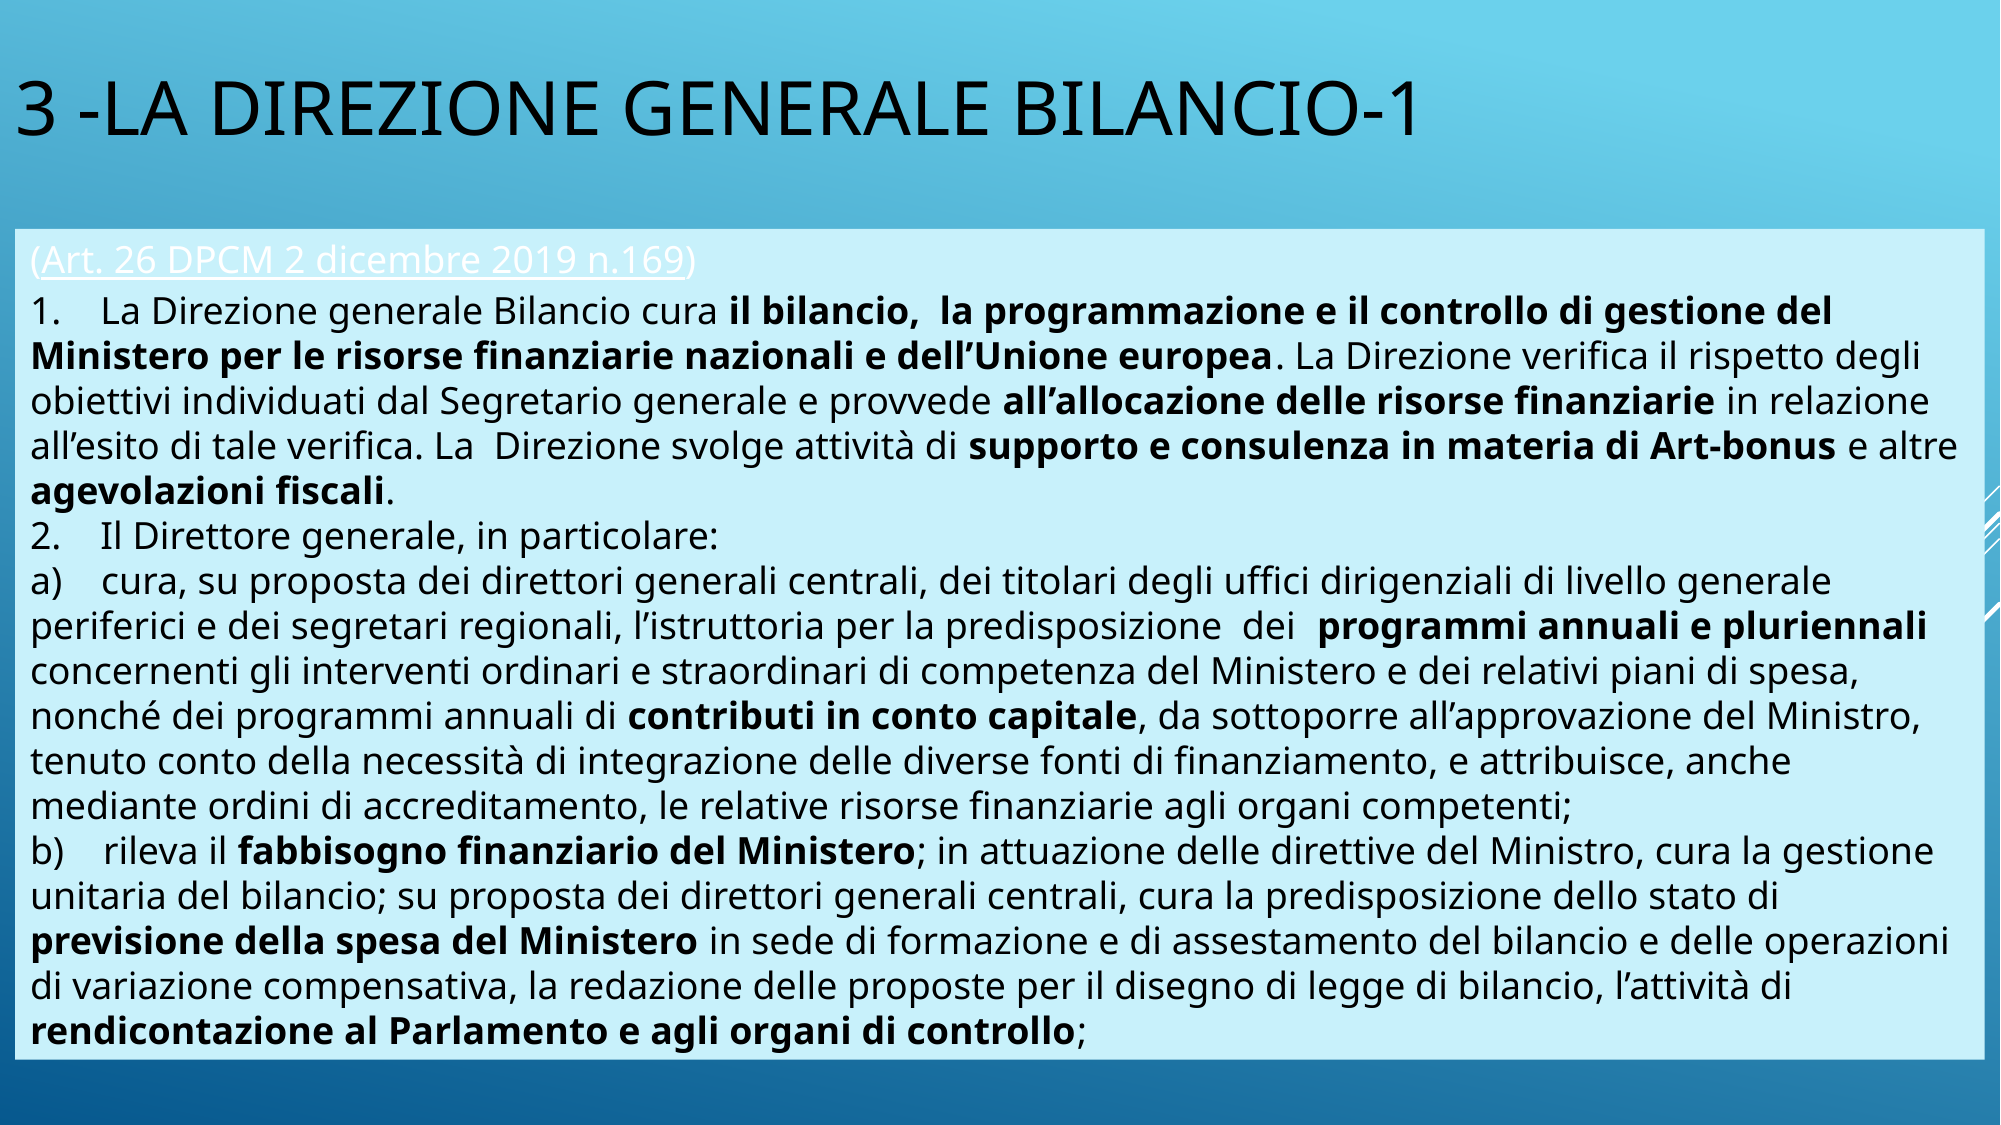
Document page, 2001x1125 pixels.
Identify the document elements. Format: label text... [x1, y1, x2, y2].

text_box (Art. 26 DPCM 2 dicembre 2019 n.169) 1. La Direzione generale Bilancio cura il bilancio, la programmazione e il controllo di gestione del Ministero per le risorse finanziarie nazionali e dell’Unione europea. La Direzione verifica il rispetto degli obiettivi individuati dal Segretario generale e provvede all’allocazione delle risorse finanziarie in relazione all’esito di tale verifica. La Direzione svolge attività di supporto e consulenza in materia di Art-bonus e altre agevolazioni fiscali. 2. Il Direttore generale, in particolare: a) cura, su proposta dei direttori generali centrali, dei titolari degli uffici dirigenziali di livello generale periferici e dei segretari regionali, l’istruttoria per la predisposizione dei programmi annuali e pluriennali concernenti gli interventi ordinari e straordinari di competenza del Ministero e dei relativi piani di spesa, nonché dei programmi annuali di contributi in conto capitale, da sottoporre all’approvazione del Ministro, tenuto conto della necessità di integrazione delle diverse fonti di finanziamento, e attribuisce, anche mediante ordini di accreditamento, le relative risorse finanziarie agli organi competenti; b) rileva il fabbisogno finanziario del Ministero; in attuazione delle direttive del Ministro, cura la gestione unitaria del bilancio; su proposta dei direttori generali centrali, cura la predisposizione dello stato di previsione della spesa del Ministero in sede di formazione e di assestamento del bilancio e delle operazioni di variazione compensativa, la redazione delle proposte per il disegno di legge di bilancio, l’attività di rendicontazione al Parlamento e agli organi di controllo; [15, 228, 1985, 1060]
title 3 -LA DIREZIONE GENERALE bilancio-1 [0, 0, 1985, 229]
